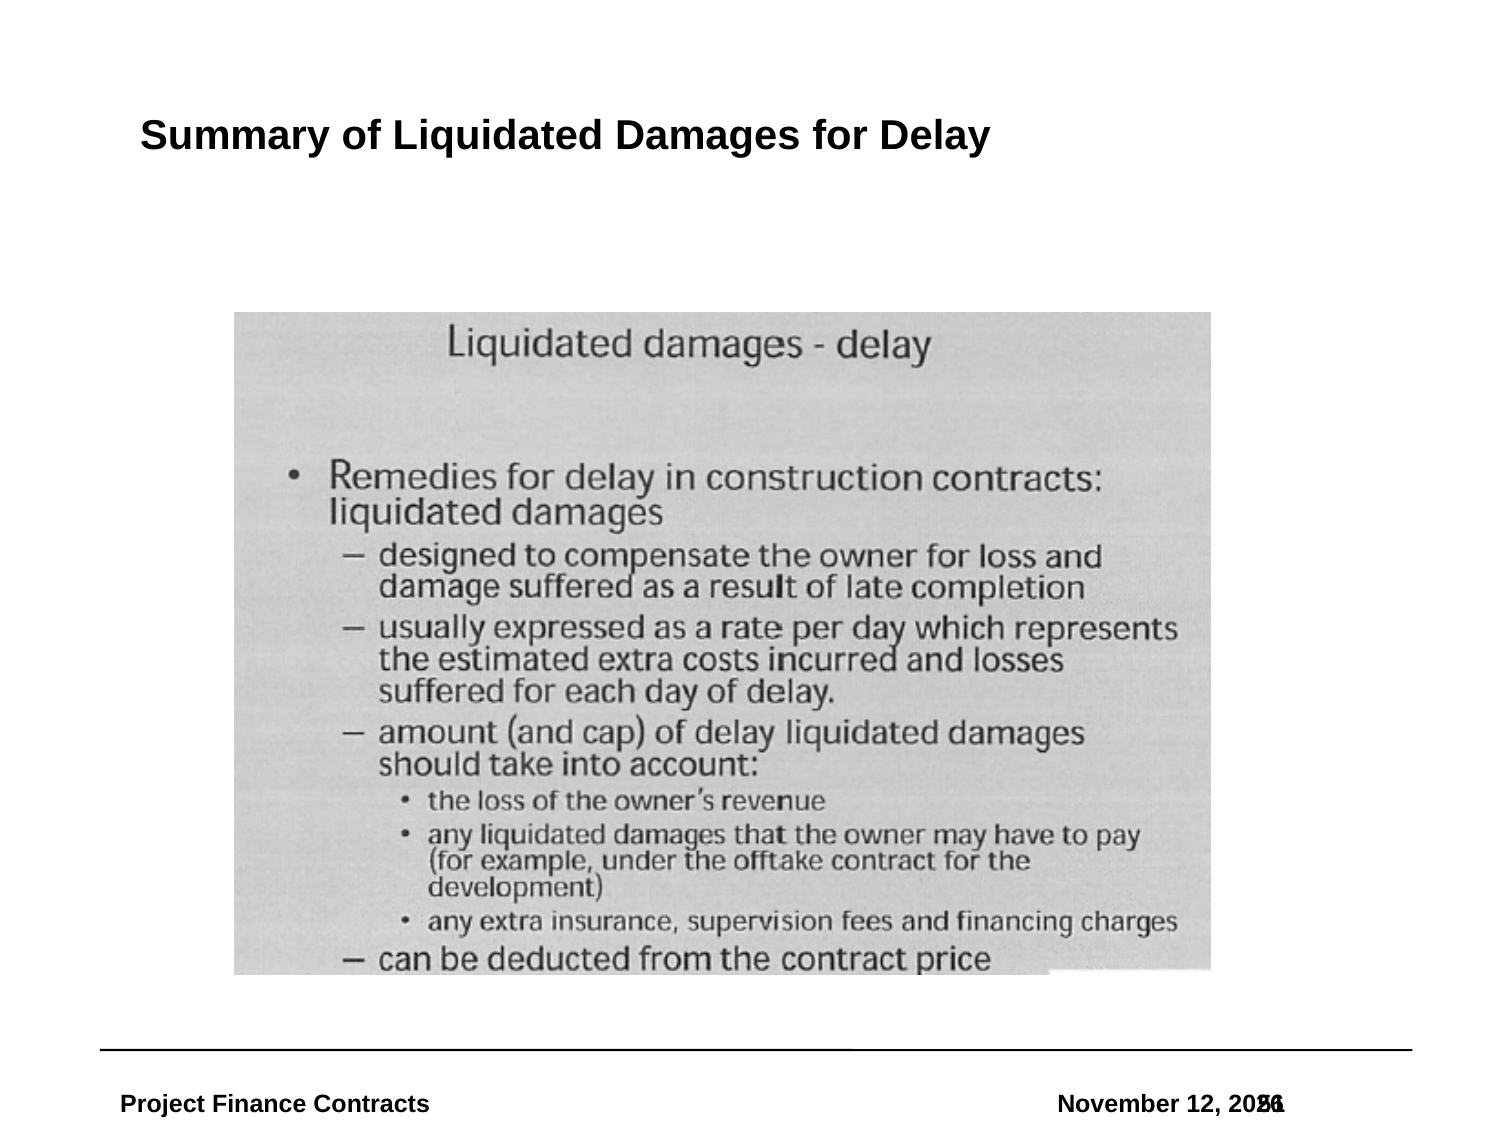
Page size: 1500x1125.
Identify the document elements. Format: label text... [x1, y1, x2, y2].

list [234, 312, 1211, 976]
title Summary of Liquidated Damages for Delay [124, 99, 1288, 226]
